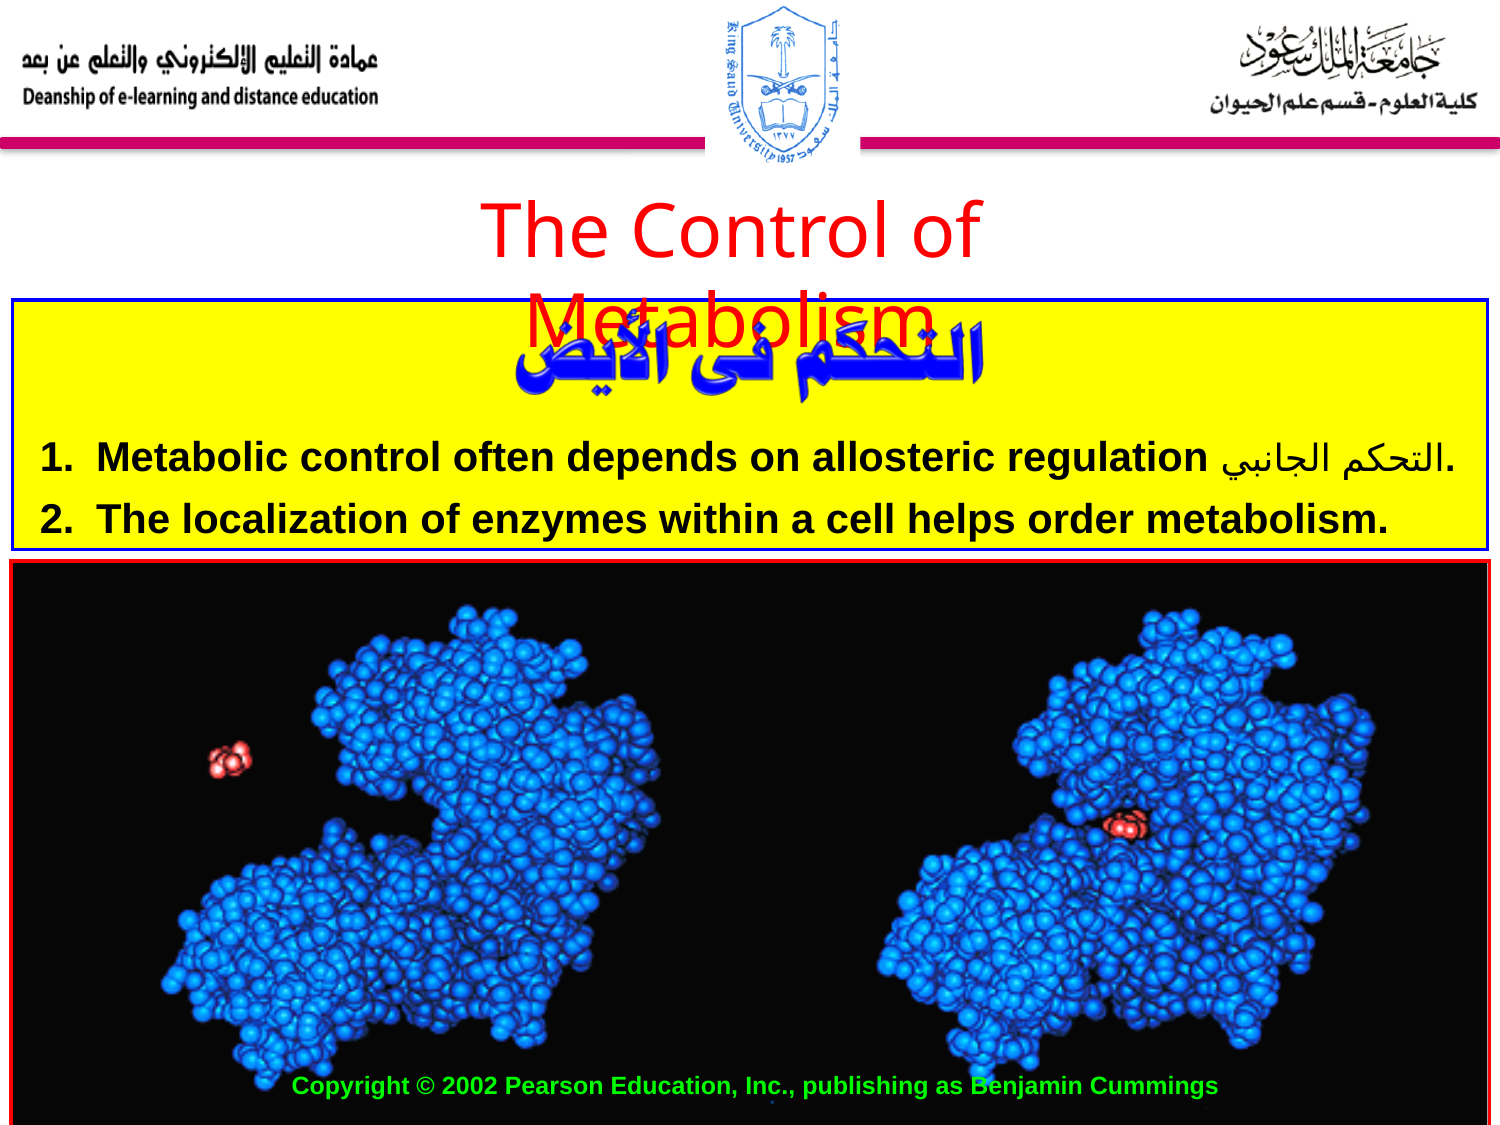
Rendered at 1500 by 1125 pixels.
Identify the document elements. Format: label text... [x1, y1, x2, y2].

picture [12, 562, 1488, 1125]
text_box [1111, 299, 1488, 409]
text_box [12, 299, 388, 550]
text_box 1. Metabolic control often depends on allosteric regulation التحكم الجانبي. 2. The localization of enzymes within a cell helps order metabolism. [24, 409, 1488, 550]
text_box The Control of Metabolism [312, 177, 1150, 370]
picture [393, 306, 1107, 413]
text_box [0, 0, 1500, 168]
